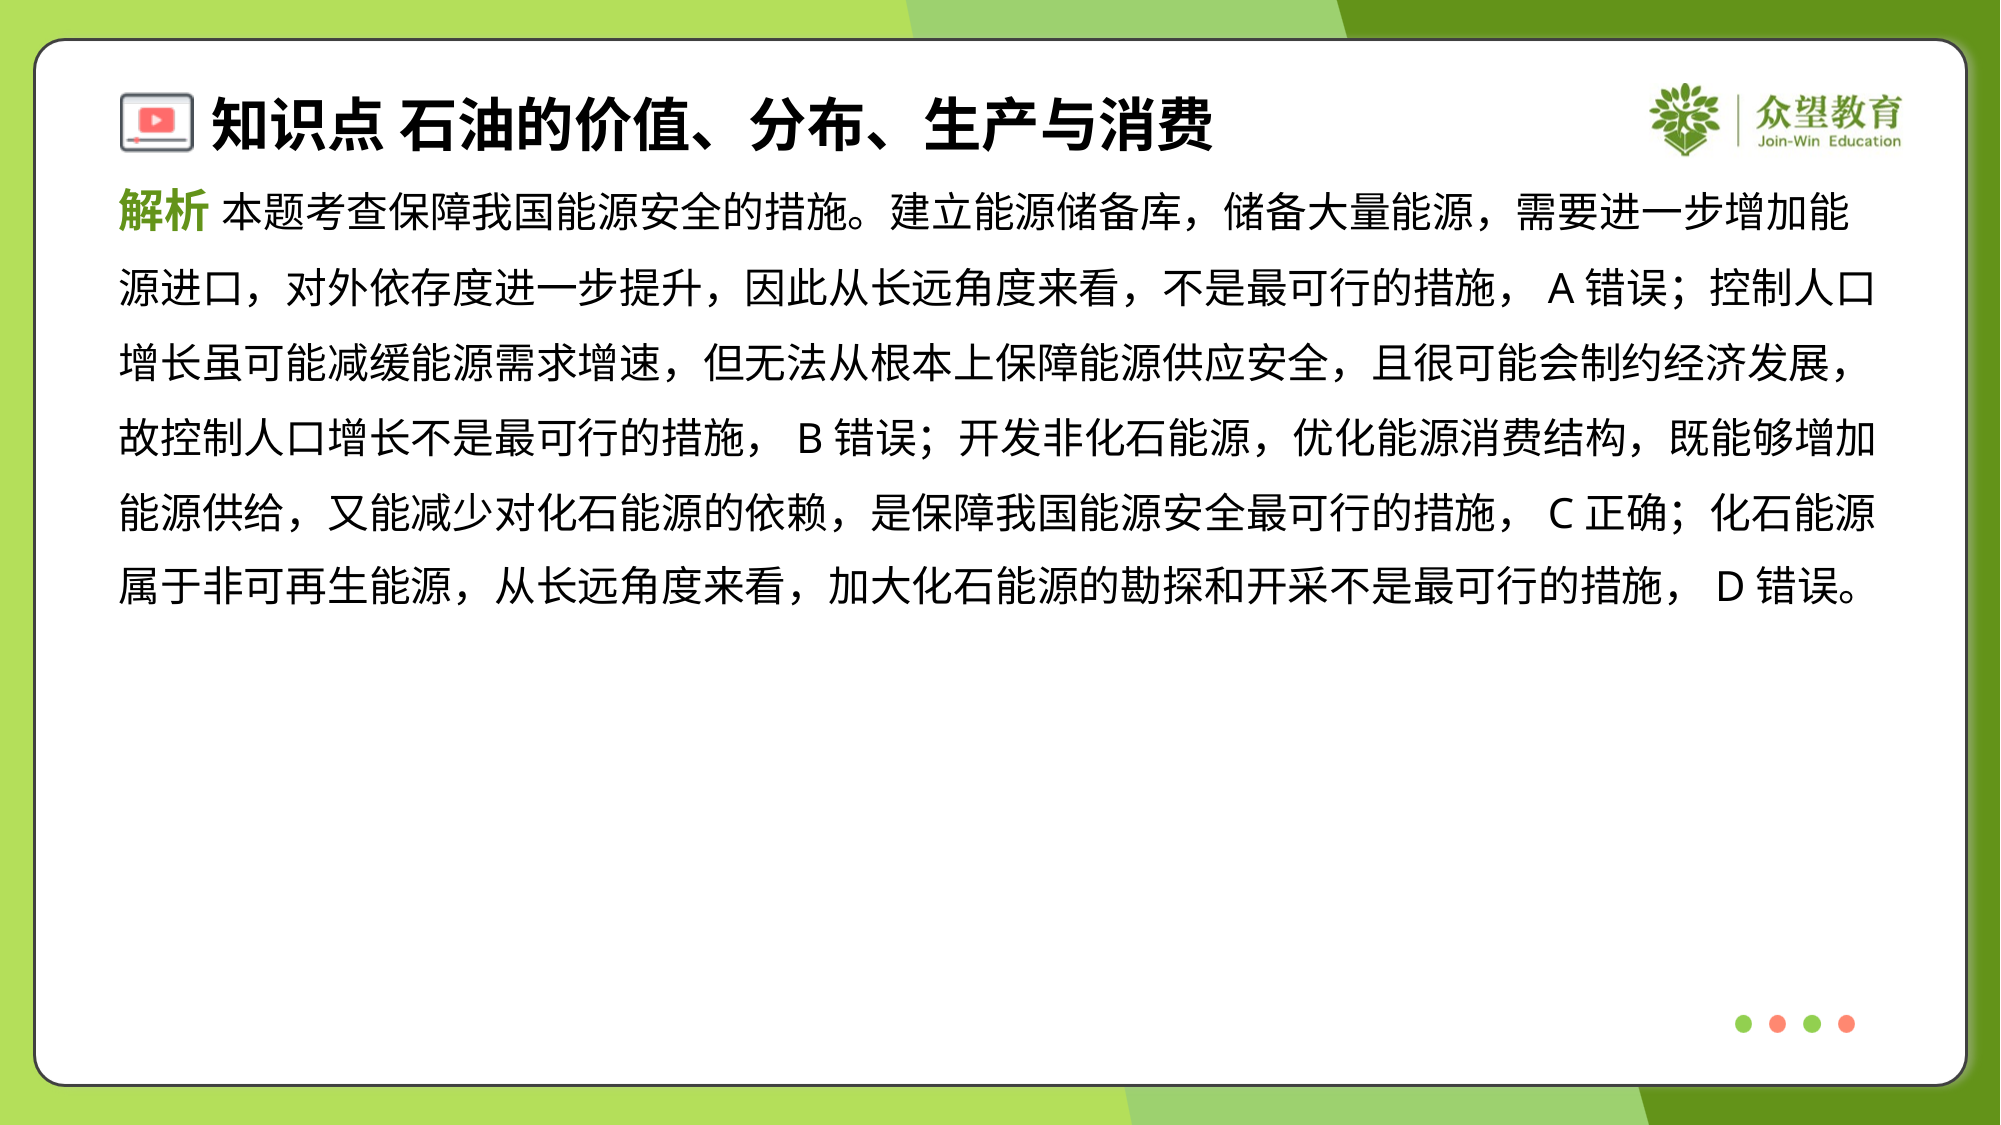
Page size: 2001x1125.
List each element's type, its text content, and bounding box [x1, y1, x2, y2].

picture [0, 0, 2000, 1125]
text_box 解析 本题考查保障我国能源安全的措施。建立能源储备库，储备大量能源，需要进一步增加能 源进口，对外依存度进一步提升，因此从长远角度来看，不是最可行的措施，A错误；控制人口 增长虽可能减缓能源需求增速，但无法从根本上保障能源供应安全，且很可能会制约经济发展， 故控制人口增长不是最可行的措施，B错误；开发非化石能源，优化能源消费结构，既能够增加 能源供给，又能减少对化石能源的依赖，是保障我国能源安全最可行的措施，C正确；化石能源 属于非可再生能源，从长远角度来看，加大化石能源的勘探和开采不是最可行的措施，D错误。 [118, 159, 1883, 602]
